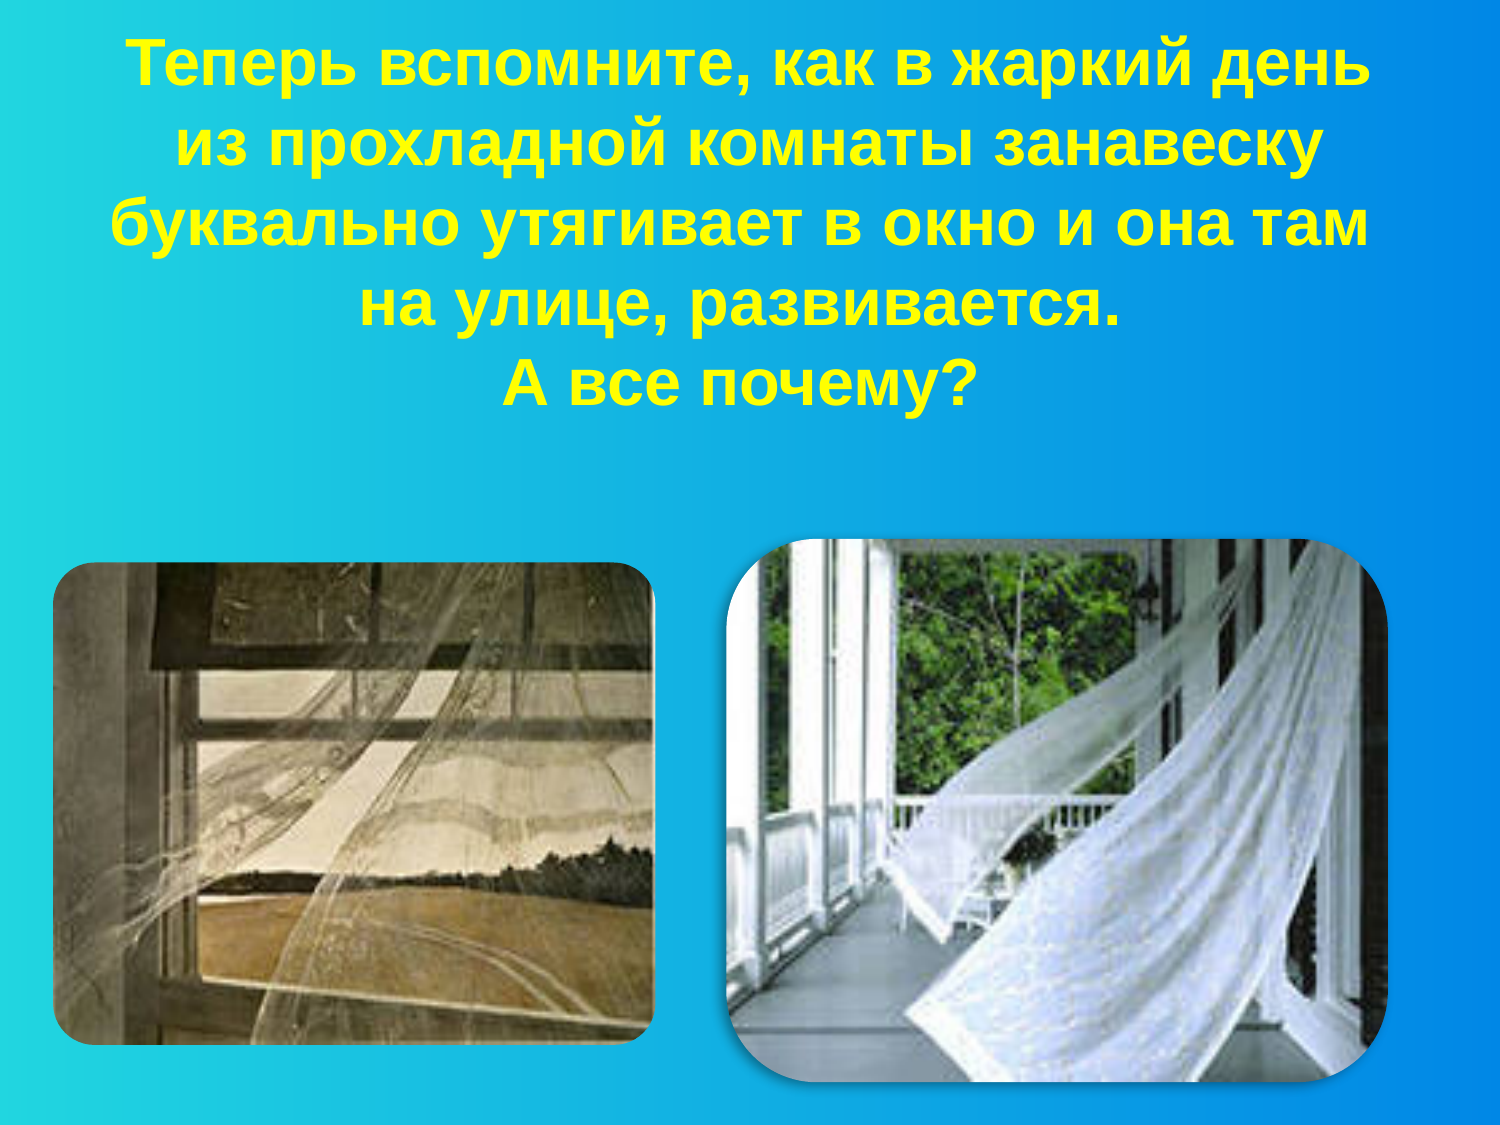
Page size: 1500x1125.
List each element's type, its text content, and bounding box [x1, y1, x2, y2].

picture [663, 233, 696, 244]
picture [1108, 316, 1116, 324]
picture [781, 370, 812, 404]
picture [925, 290, 959, 325]
picture [954, 397, 962, 404]
picture [739, 233, 768, 245]
picture [52, 233, 678, 1125]
picture [732, 290, 766, 325]
picture [727, 537, 1389, 1083]
picture [1161, 36, 1184, 45]
picture [983, 233, 991, 244]
picture [943, 359, 975, 391]
picture [904, 370, 938, 418]
picture [1060, 233, 1075, 244]
picture [742, 370, 777, 405]
picture [827, 233, 860, 244]
picture [1083, 233, 1091, 244]
picture [858, 370, 897, 404]
picture [701, 233, 735, 245]
picture [1000, 233, 1033, 245]
picture [846, 290, 877, 324]
title Теперь вспомните, как в жаркий день из прохладной комнаты занавеску буквально утягивает в окно и она там на улице, развивается. А все почему? [75, 45, 1425, 233]
picture [961, 233, 969, 244]
picture [962, 290, 993, 325]
picture [1161, 233, 1169, 244]
picture [820, 370, 851, 405]
picture [805, 290, 838, 324]
picture [783, 233, 791, 244]
picture [1030, 290, 1061, 325]
picture [1066, 290, 1098, 324]
picture [928, 233, 936, 244]
picture [998, 290, 1026, 324]
picture [1119, 233, 1152, 245]
picture [942, 233, 955, 244]
picture [886, 233, 919, 245]
picture [693, 290, 725, 338]
picture [770, 290, 797, 325]
picture [887, 290, 920, 324]
picture [704, 370, 734, 404]
